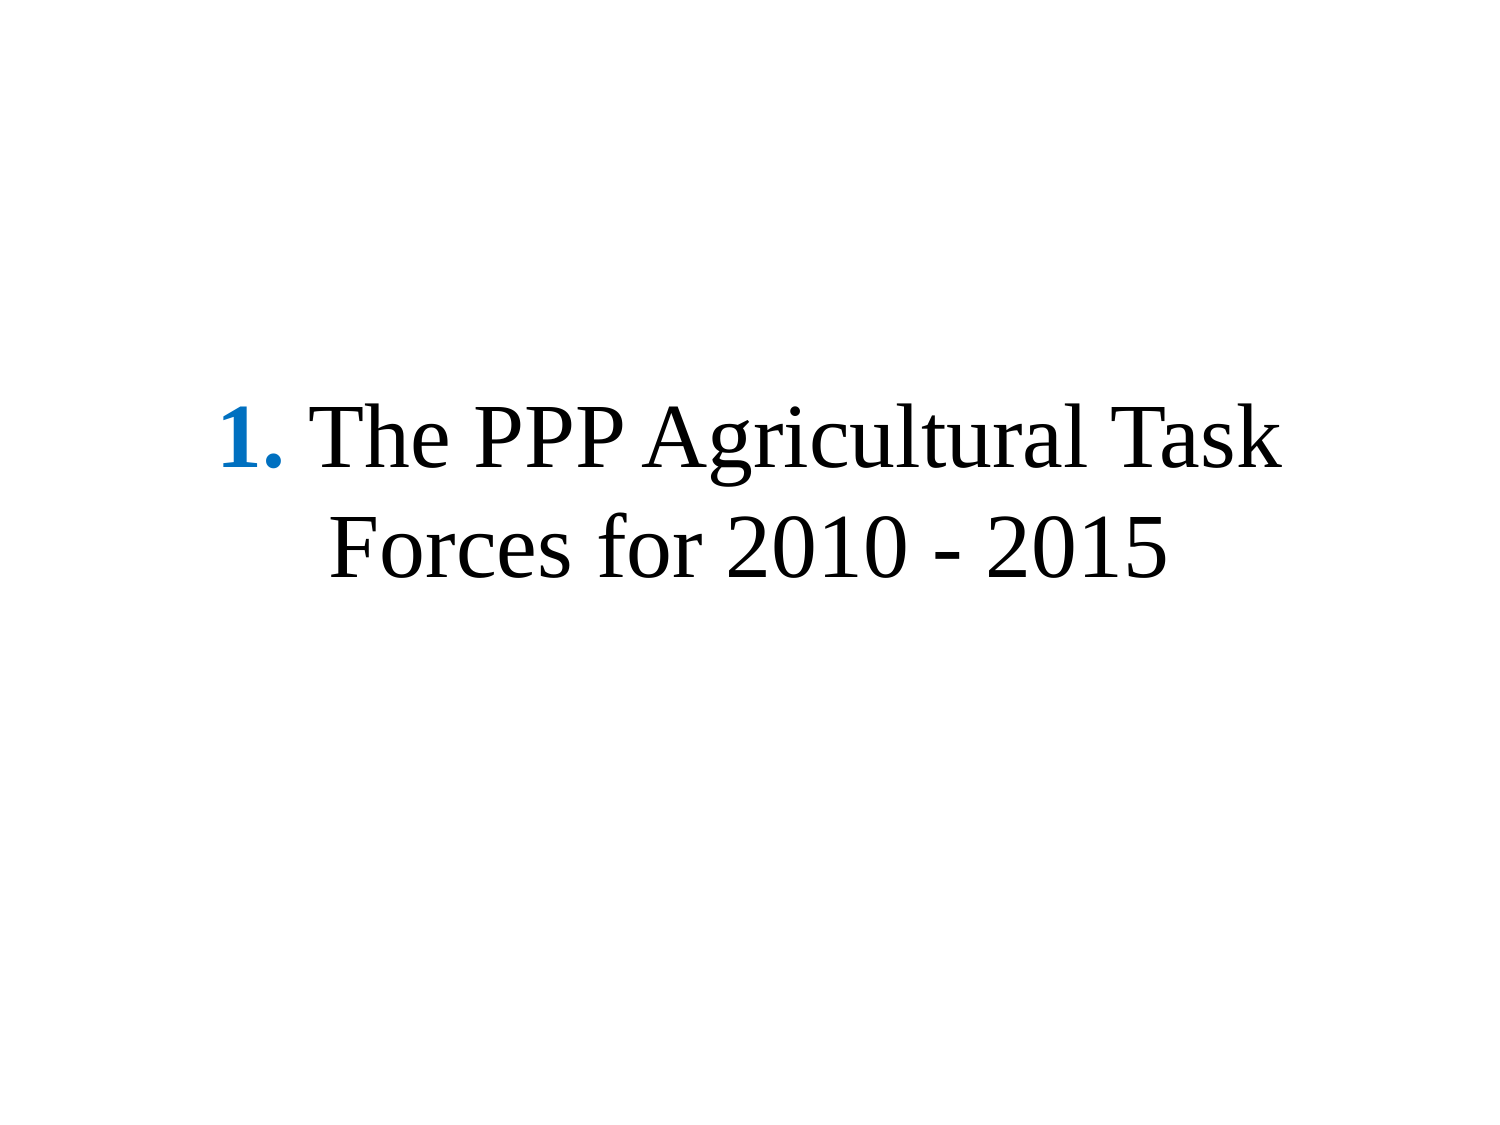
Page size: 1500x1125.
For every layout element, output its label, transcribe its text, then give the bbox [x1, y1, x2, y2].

title 1. The PPP Agricultural Task Forces for 2010 - 2015 [75, 45, 1425, 1038]
